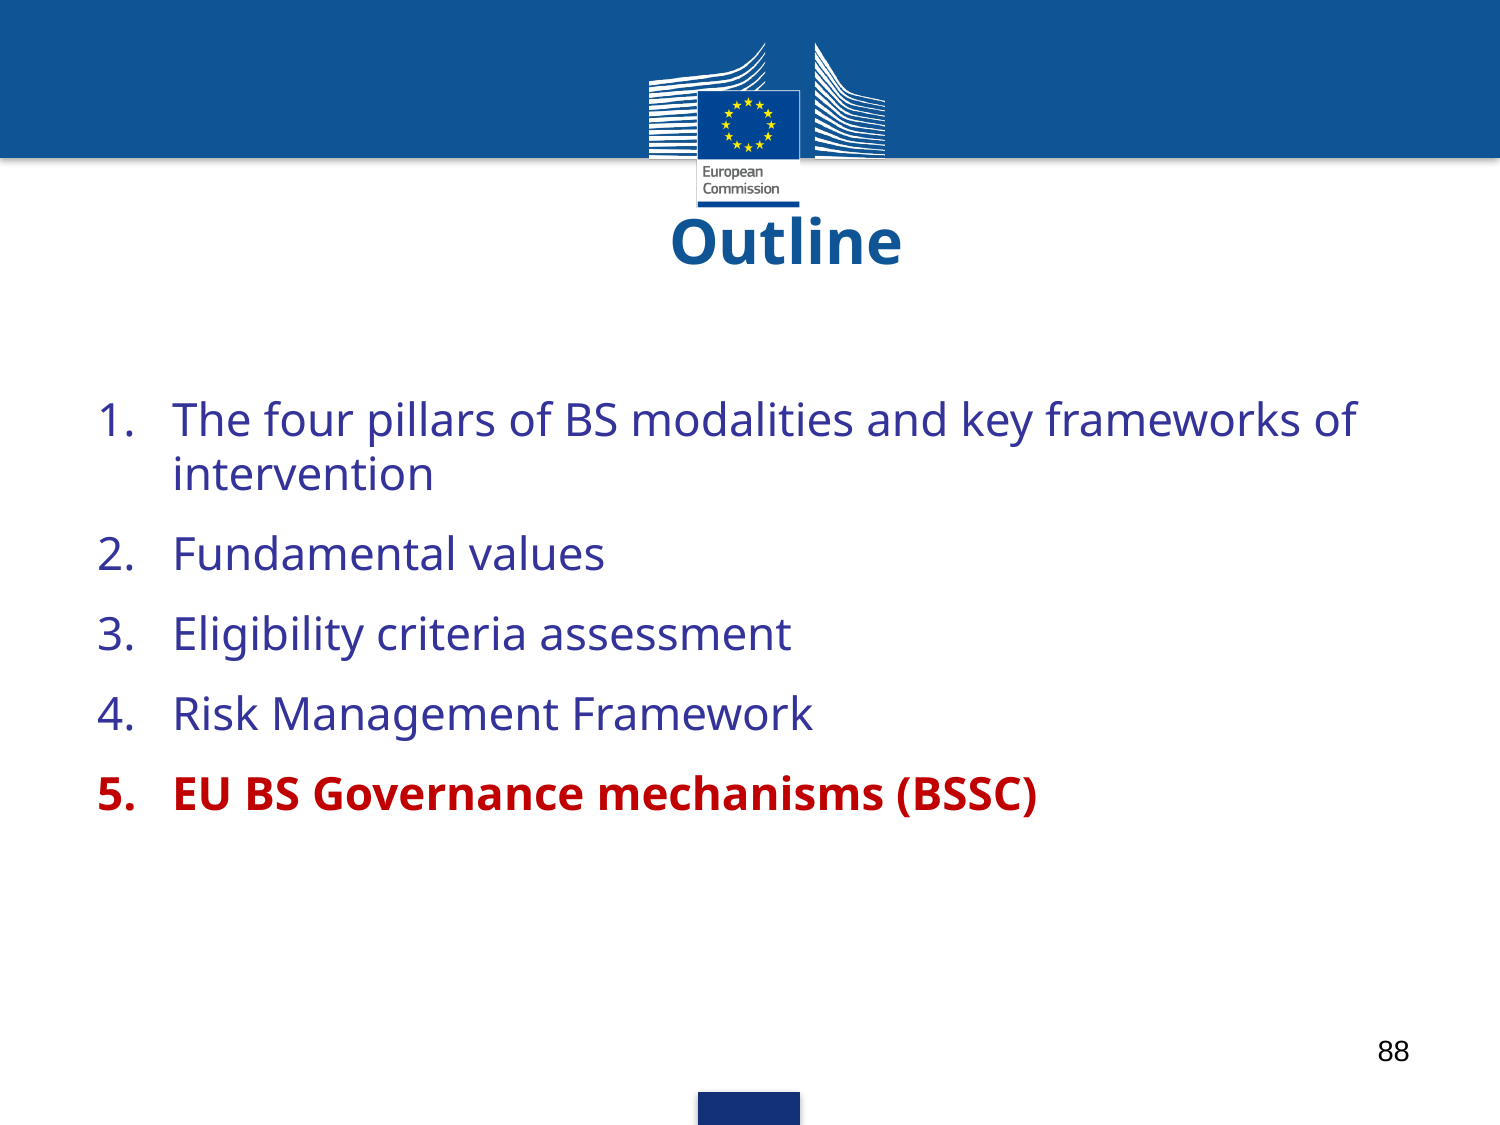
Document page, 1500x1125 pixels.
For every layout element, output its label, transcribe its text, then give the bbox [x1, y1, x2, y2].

title Outline [81, 175, 1433, 302]
picture [649, 42, 885, 175]
slide_number 88 [1074, 1024, 1426, 1103]
list The four pillars of BS modalities and key frameworks of intervention Fundamental values Eligibility criteria assessment Risk Management Framework EU BS Governance mechanisms (BSSC) [81, 302, 1433, 1083]
